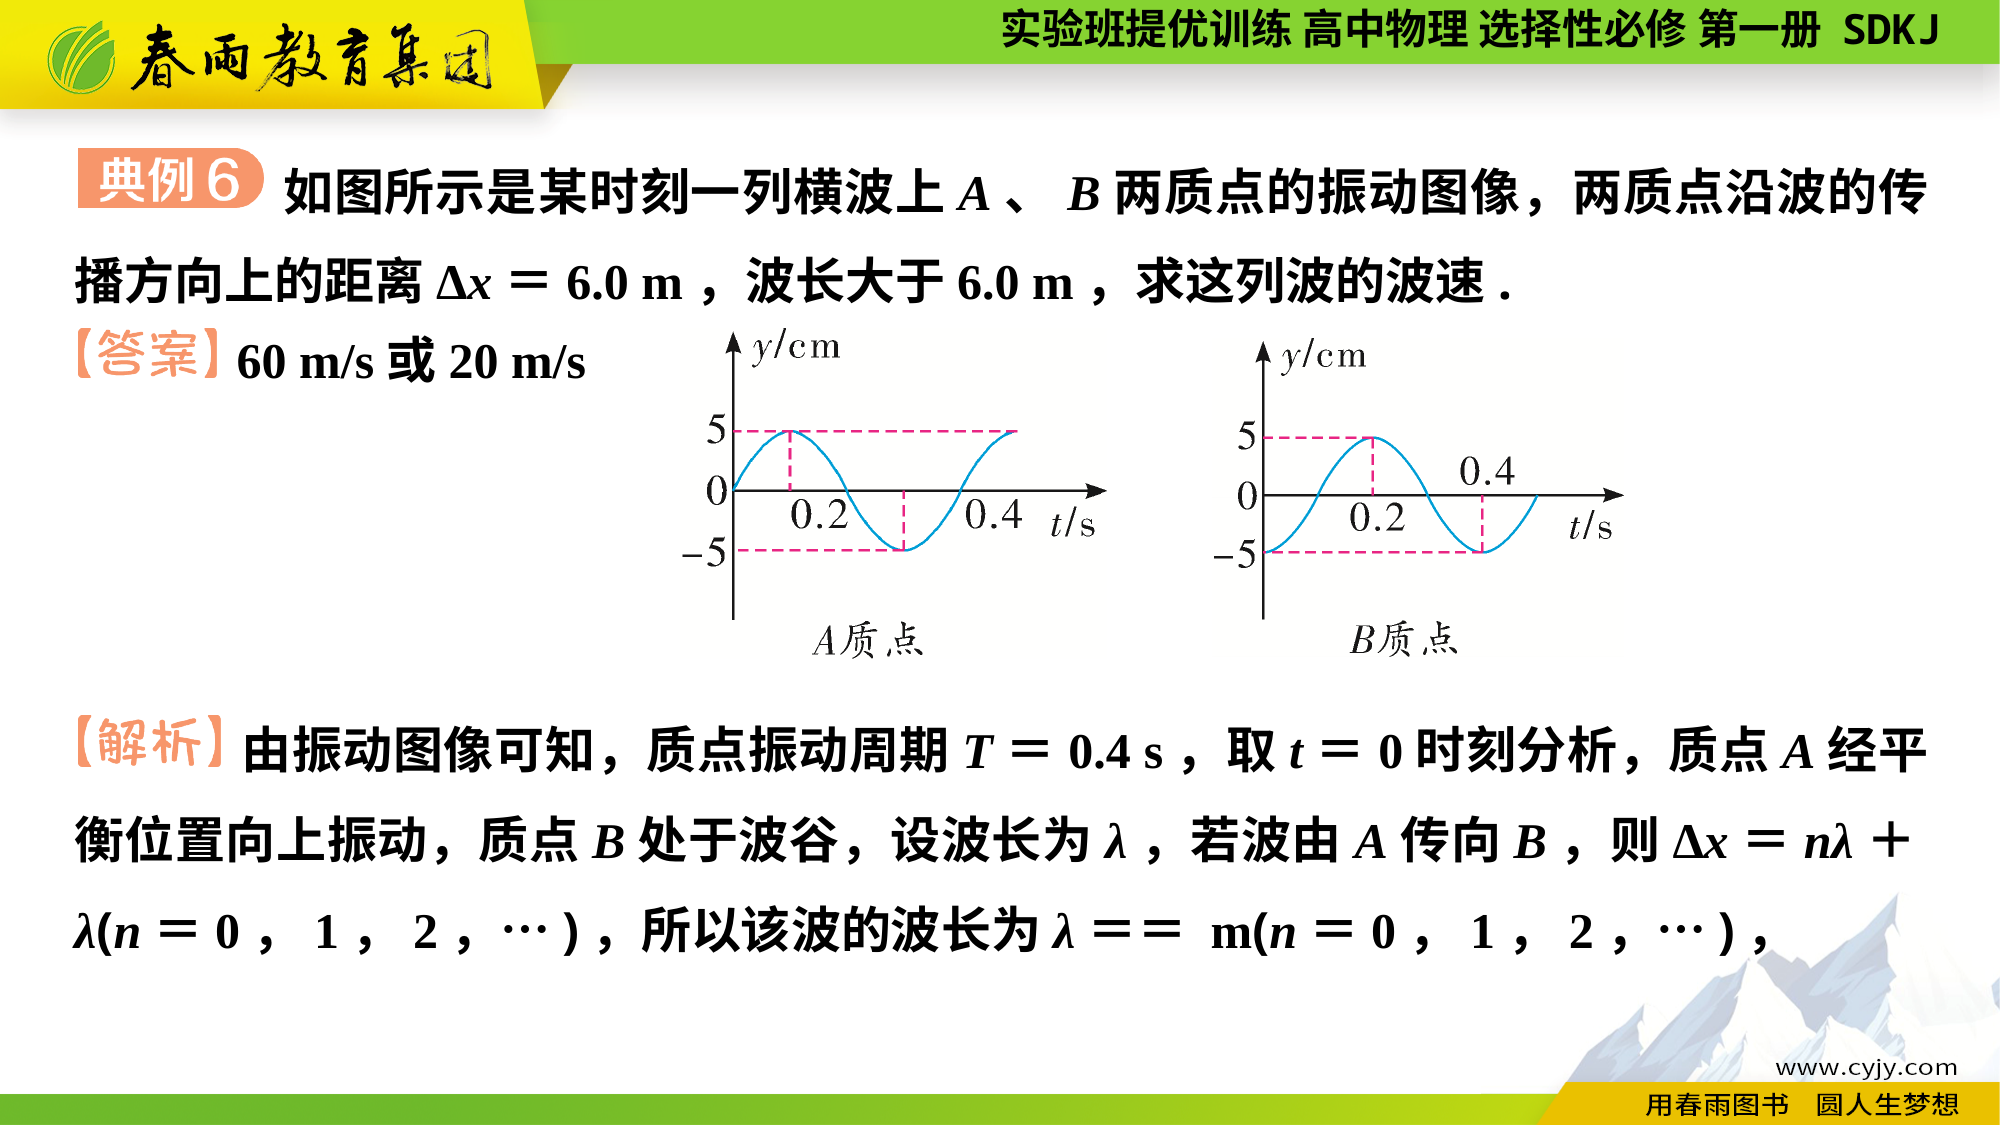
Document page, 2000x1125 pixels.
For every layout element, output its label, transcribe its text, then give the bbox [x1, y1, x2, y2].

text_box 60 m/s或20 m/s [221, 321, 601, 397]
list 如图所示是某时刻一列横波上A、B两质点的振动图像，两质点沿波的传播方向上的距离Δx＝6.0 m，波长大于6.0 m，求这列波的波速. [59, 122, 1944, 320]
picture [0, 0, 2000, 1125]
